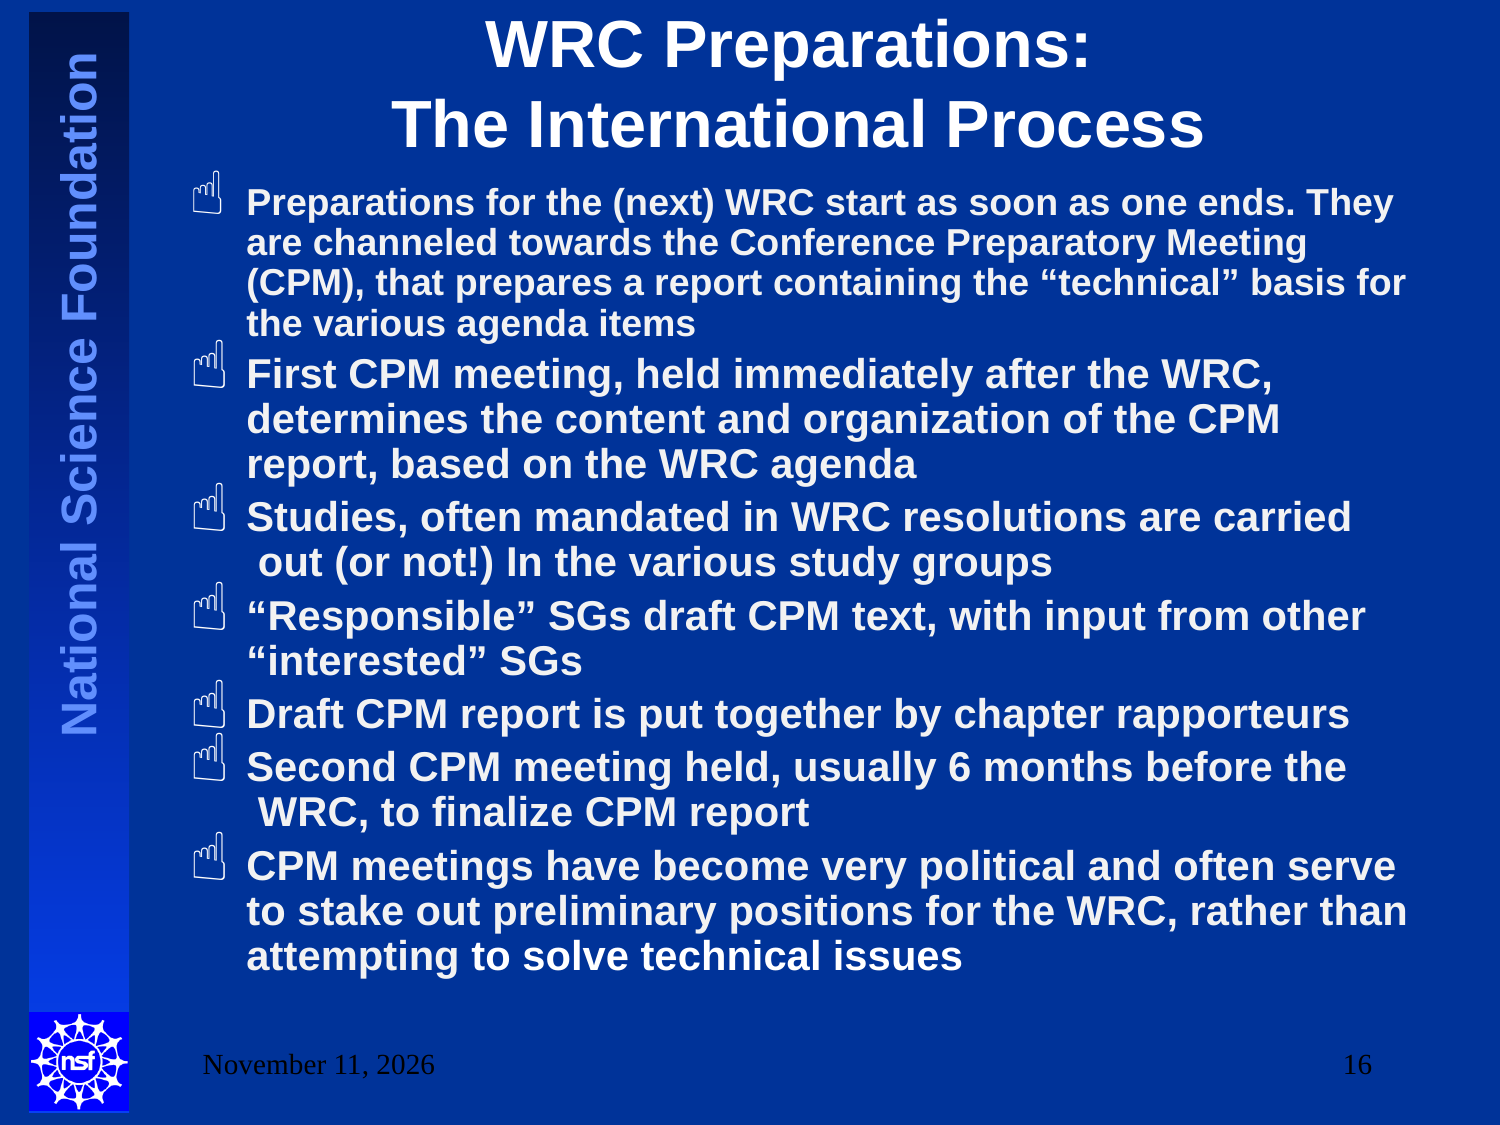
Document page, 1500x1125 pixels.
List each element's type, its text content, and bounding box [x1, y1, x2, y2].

picture [29, 1012, 129, 1111]
slide_number 16 [1074, 1051, 1388, 1101]
title WRC Preparations: The International Process [162, 0, 1435, 163]
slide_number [187, 1051, 501, 1101]
list Preparations for the (next) WRC start as soon as one ends. They are channeled towards the Conference Preparatory Meeting (CPM), that prepares a report containing the “technical” basis for the various agenda items First CPM meeting, held immediately after the WRC, determines the content and organization of the CPM report, based on the WRC agenda Studies, often mandated in WRC resolutions are carried out (or not!) In the various study groups “Responsible” SGs draft CPM text, with input from other “interested” SGs Draft CPM report is put together by chapter rapporteurs Second CPM meeting held, usually 6 months before the WRC, to finalize CPM report CPM meetings have become very political and often serve to stake out preliminary positions for the WRC, rather than attempting to solve technical issues [174, 174, 1435, 1051]
